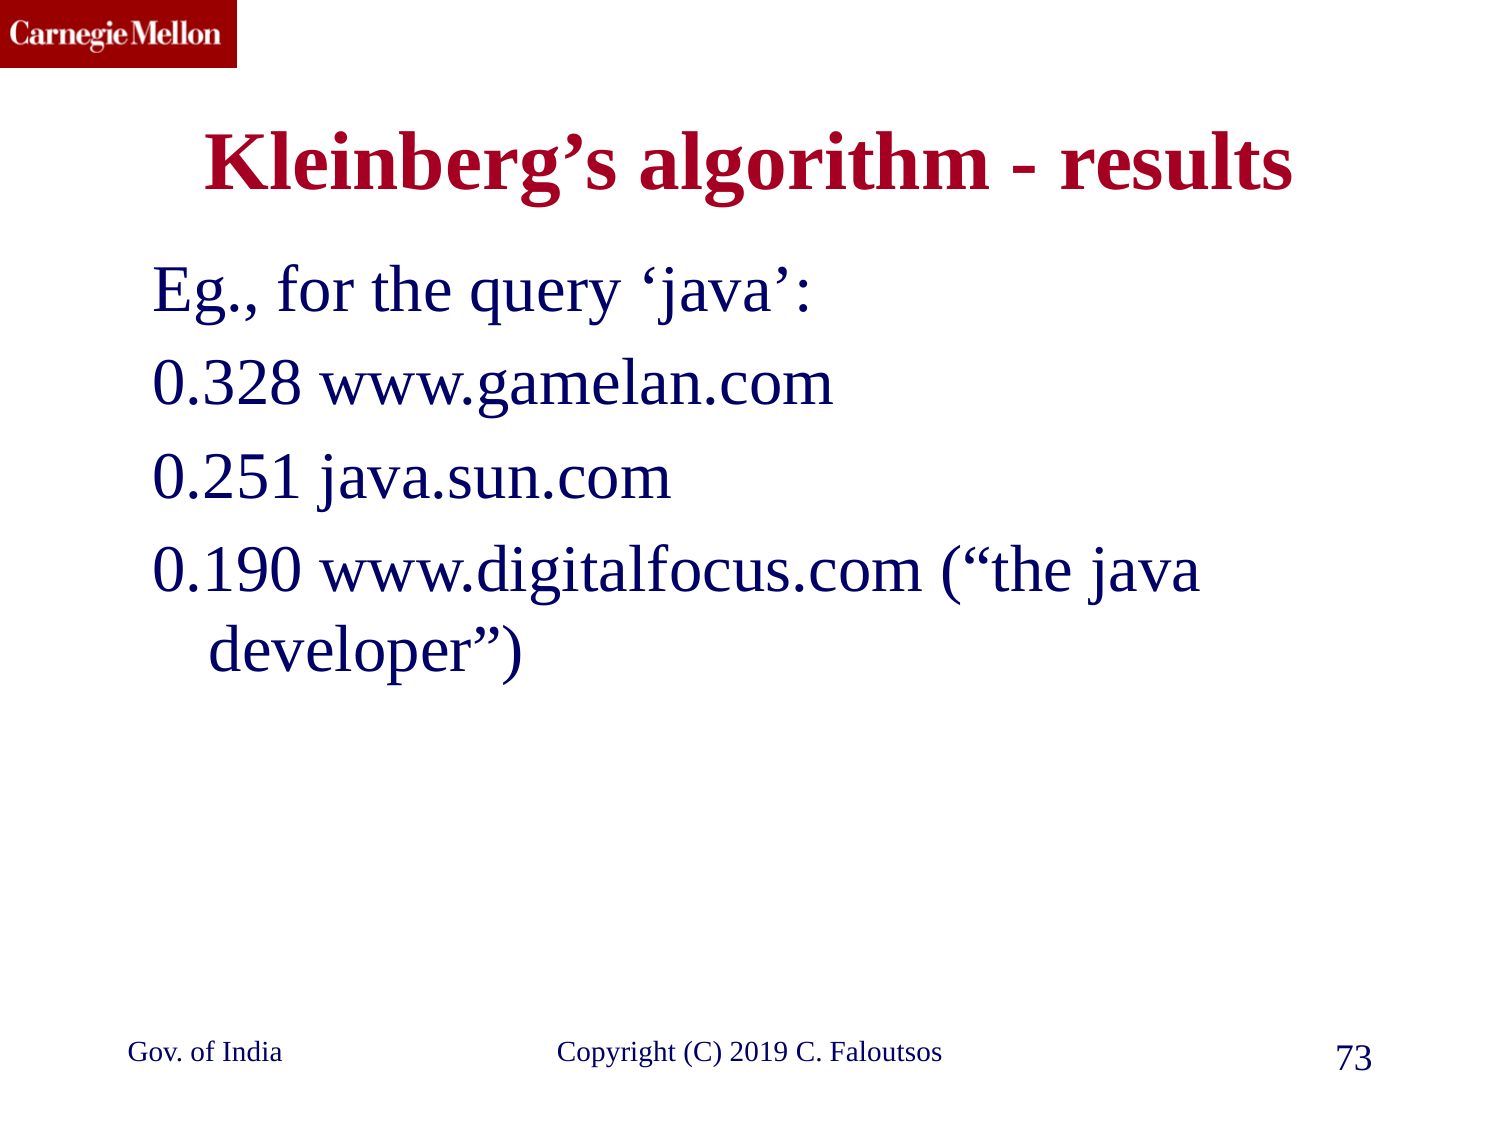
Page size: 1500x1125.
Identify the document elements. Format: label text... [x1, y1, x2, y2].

list Eg., for the query ‘java’: 0.328 www.gamelan.com 0.251 java.sun.com 0.190 www.digitalfocus.com (“the java developer”) [137, 237, 1388, 1001]
title Kleinberg’s algorithm - results [112, 99, 1388, 213]
picture [0, 0, 237, 68]
footer Copyright (C) 2019 C. Faloutsos [512, 1024, 988, 1101]
slide_number Gov. of India [112, 1024, 426, 1101]
slide_number 73 [1074, 1024, 1388, 1101]
